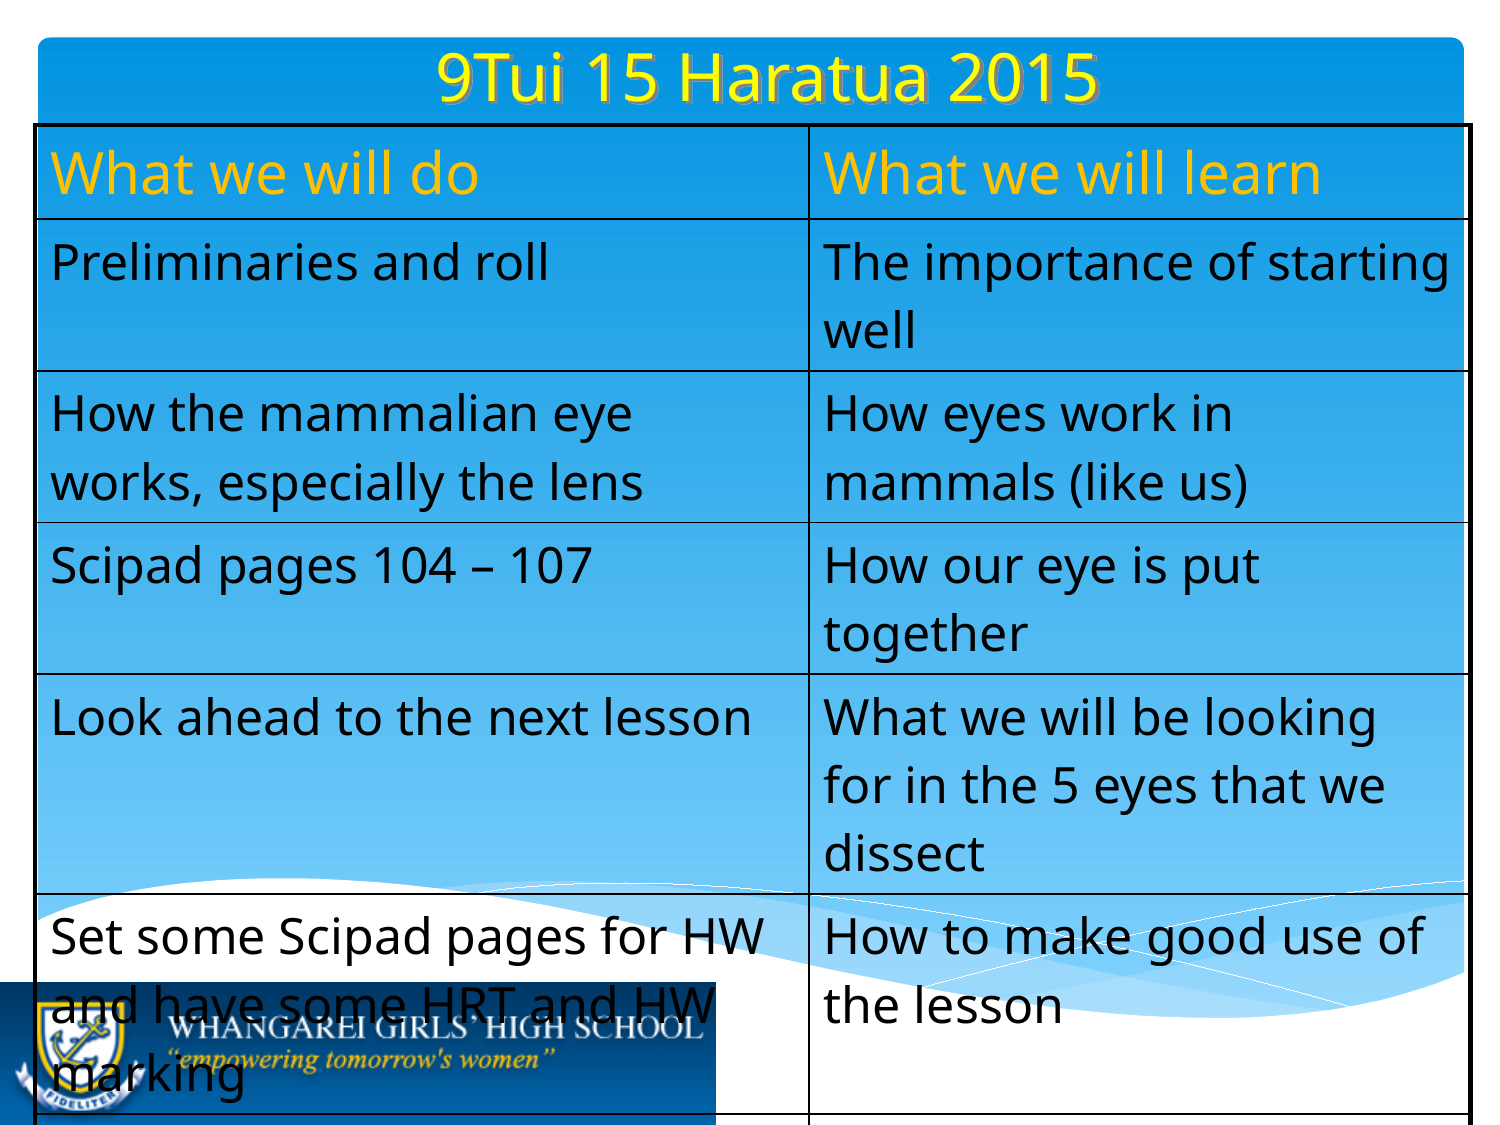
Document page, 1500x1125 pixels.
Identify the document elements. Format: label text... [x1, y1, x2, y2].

table_cell How to get good marks for the report [810, 1115, 1468, 1125]
picture [0, 982, 716, 1125]
table_cell How the mammalian eye works, especially the lens [37, 372, 808, 522]
table_cell Set some Scipad pages for HW and have some HRT and HW marking [37, 895, 808, 1113]
table_header What we will do [37, 127, 808, 218]
table_header What we will learn [810, 127, 1468, 218]
table_cell Set a due date for the test [721, 1115, 808, 1125]
text_box 9Tui 15 Haratua 2015 [162, 24, 1375, 123]
table_cell The importance of starting well [810, 220, 1468, 370]
table_cell Preliminaries and roll [37, 220, 808, 370]
table_cell Scipad pages 104 – 107 [37, 523, 808, 673]
table_cell How to make good use of the lesson [810, 895, 1468, 1113]
table_cell Look ahead to the next lesson [37, 675, 808, 893]
table_cell How our eye is put together [810, 523, 1468, 673]
table_cell How eyes work in mammals (like us) [810, 372, 1468, 522]
table_cell What we will be looking for in the 5 eyes that we dissect [810, 675, 1468, 893]
